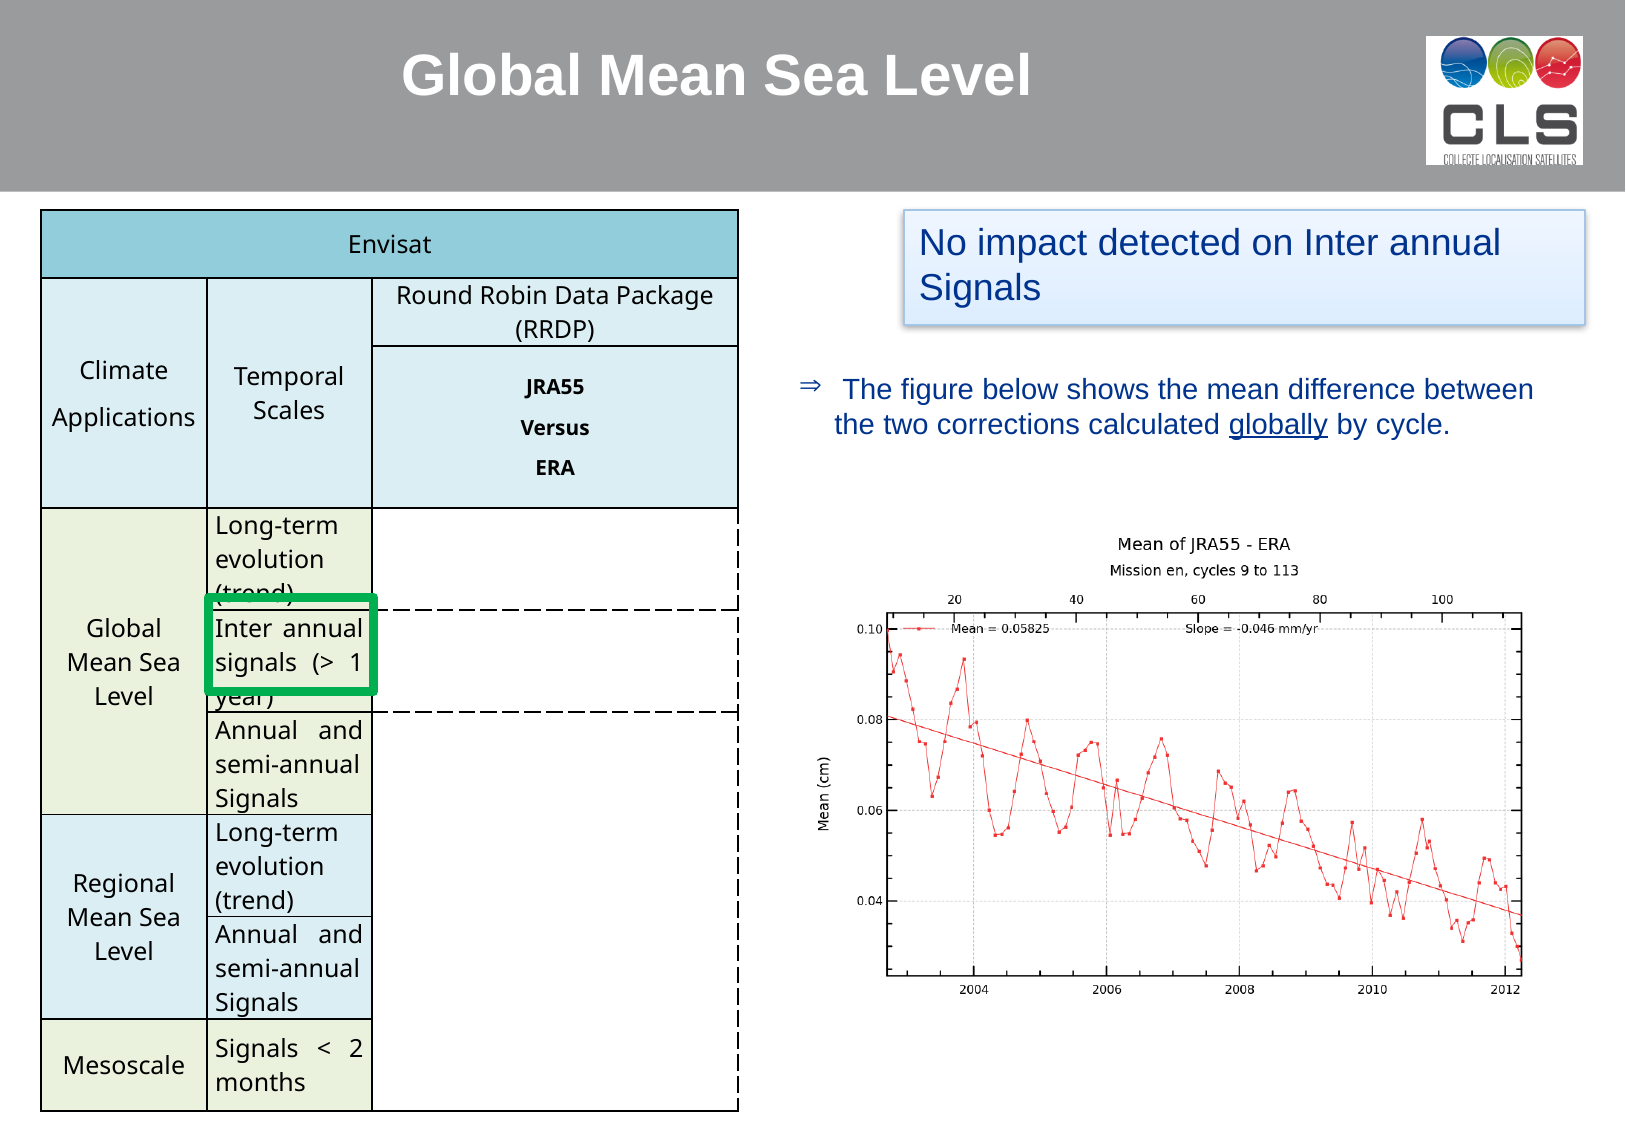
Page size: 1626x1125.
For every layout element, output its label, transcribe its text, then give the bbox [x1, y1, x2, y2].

table_cell Long-term evolution (trend) [208, 815, 371, 916]
text_box [206, 595, 376, 694]
table_cell Long-term evolution (trend) [208, 509, 371, 595]
table_cell Temporal Scales [208, 279, 371, 507]
table_cell Annual and semi-annual Signals [208, 713, 371, 814]
table_cell Round Robin Data Package (RRDP) [373, 279, 737, 345]
table_cell [373, 712, 738, 1110]
table_cell Global Mean Sea Level [42, 509, 206, 814]
table_cell JRA55 Versus ERA [373, 347, 737, 507]
table_header Envisat [42, 211, 737, 277]
text_box No impact detected on Inter annual Signals [903, 209, 1586, 326]
table_cell Inter annual signals (> 1 year) [208, 694, 371, 711]
table_cell [373, 509, 738, 610]
picture [788, 515, 1548, 1020]
picture [1426, 36, 1583, 165]
table_cell Signals < 2 months [208, 1020, 371, 1110]
table_cell Climate Applications [42, 279, 206, 507]
table_cell [373, 610, 738, 712]
table_cell Annual and semi-annual Signals [208, 917, 371, 1018]
table_cell Mesoscale [42, 1020, 206, 1110]
text_box The figure below shows the mean difference between the two corrections calculated globally by cycle. [784, 362, 1599, 448]
table_cell Regional Mean Sea Level [42, 815, 206, 1018]
text_box Global Mean Sea Level [386, 40, 1162, 119]
